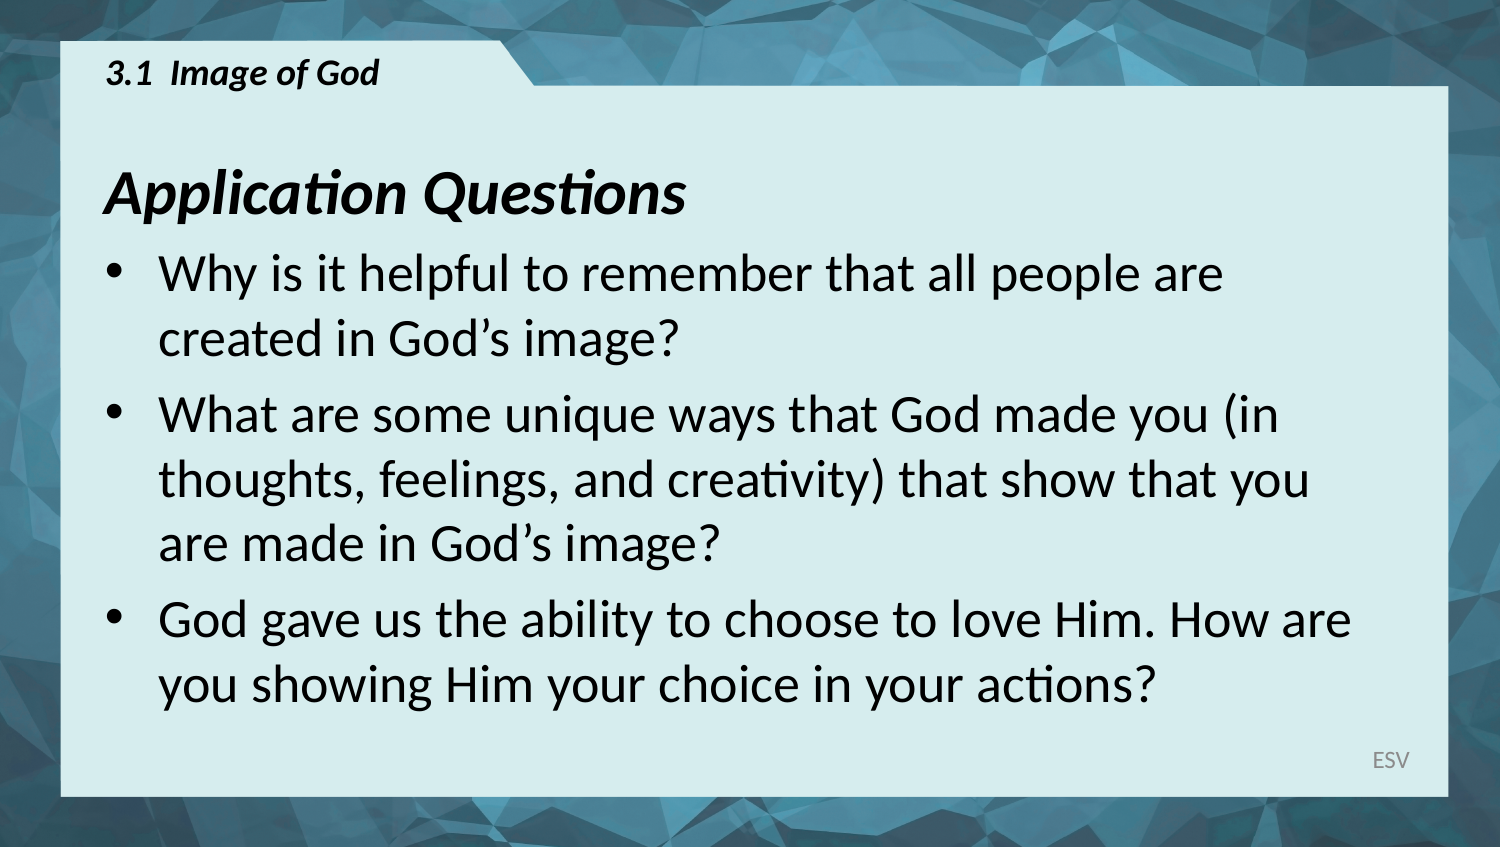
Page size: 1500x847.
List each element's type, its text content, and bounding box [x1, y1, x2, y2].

list Application Questions Why is it helpful to remember that all people are created in God’s image? What are some unique ways that God made you (in thoughts, feelings, and creativity) that show that you are made in God’s image? God gave us the ability to choose to love Him. How are you showing Him your choice in your actions? [89, 141, 1403, 722]
title 3.1 Image of God [89, 33, 1420, 108]
picture [0, 0, 1500, 847]
footer ESV [950, 736, 1425, 782]
